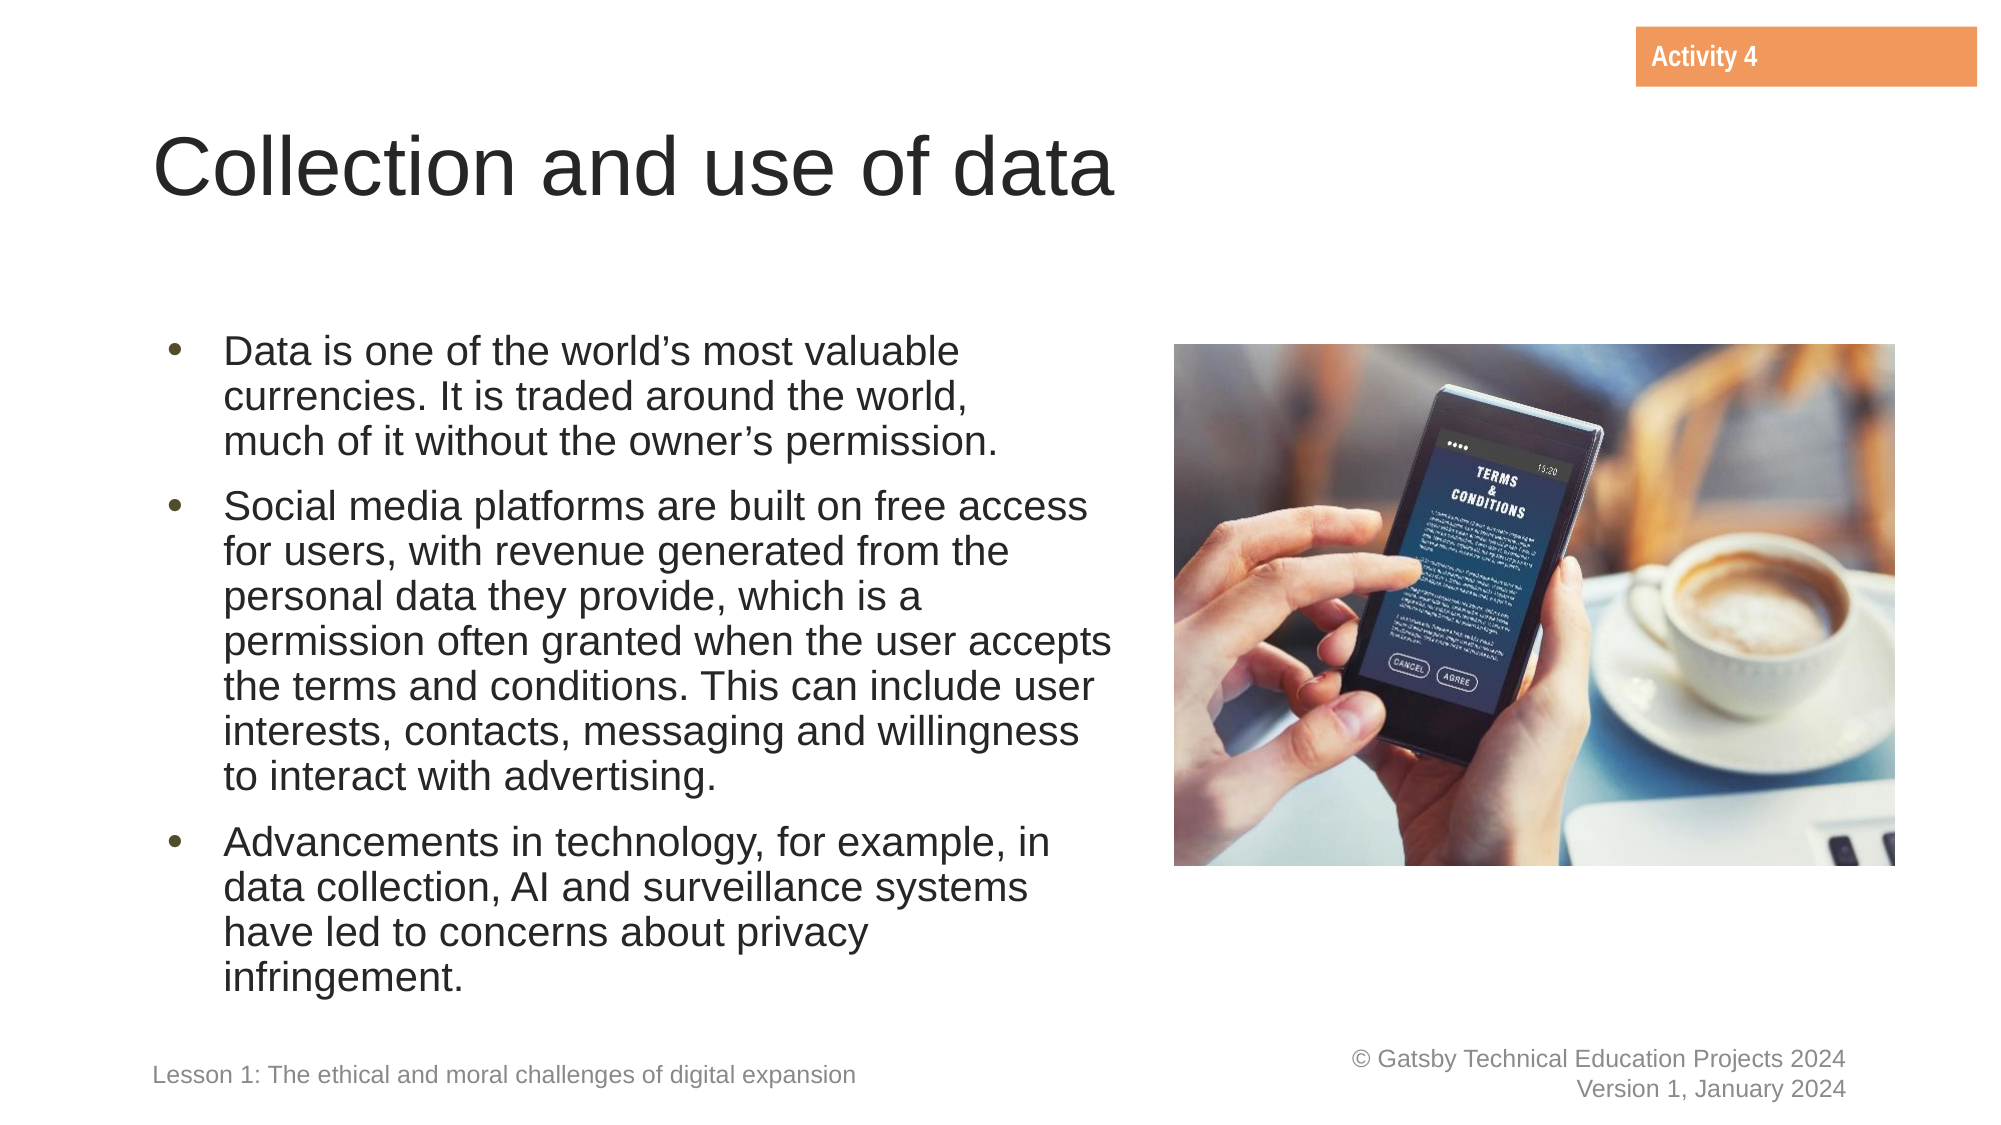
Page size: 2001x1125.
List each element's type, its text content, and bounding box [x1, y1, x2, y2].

picture [1174, 344, 1895, 866]
title Collection and use of data [137, 59, 1863, 278]
list Lesson 1: The ethical and moral challenges of digital expansion [137, 1042, 906, 1103]
list Data is one of the world’s most valuable currencies. It is traded around the world, much of it without the owner’s permission. Social media platforms are built on free access for users, with revenue generated from the personal data they provide, which is a permission often granted when the user accepts the terms and conditions. This can include user interests, contacts, messaging and willingness to interact with advertising. Advancements in technology, for example, in data collection, AI and surveillance systems have led to concerns about privacy infringement. [137, 299, 1143, 1021]
list Activity 4 [1636, 26, 1978, 87]
